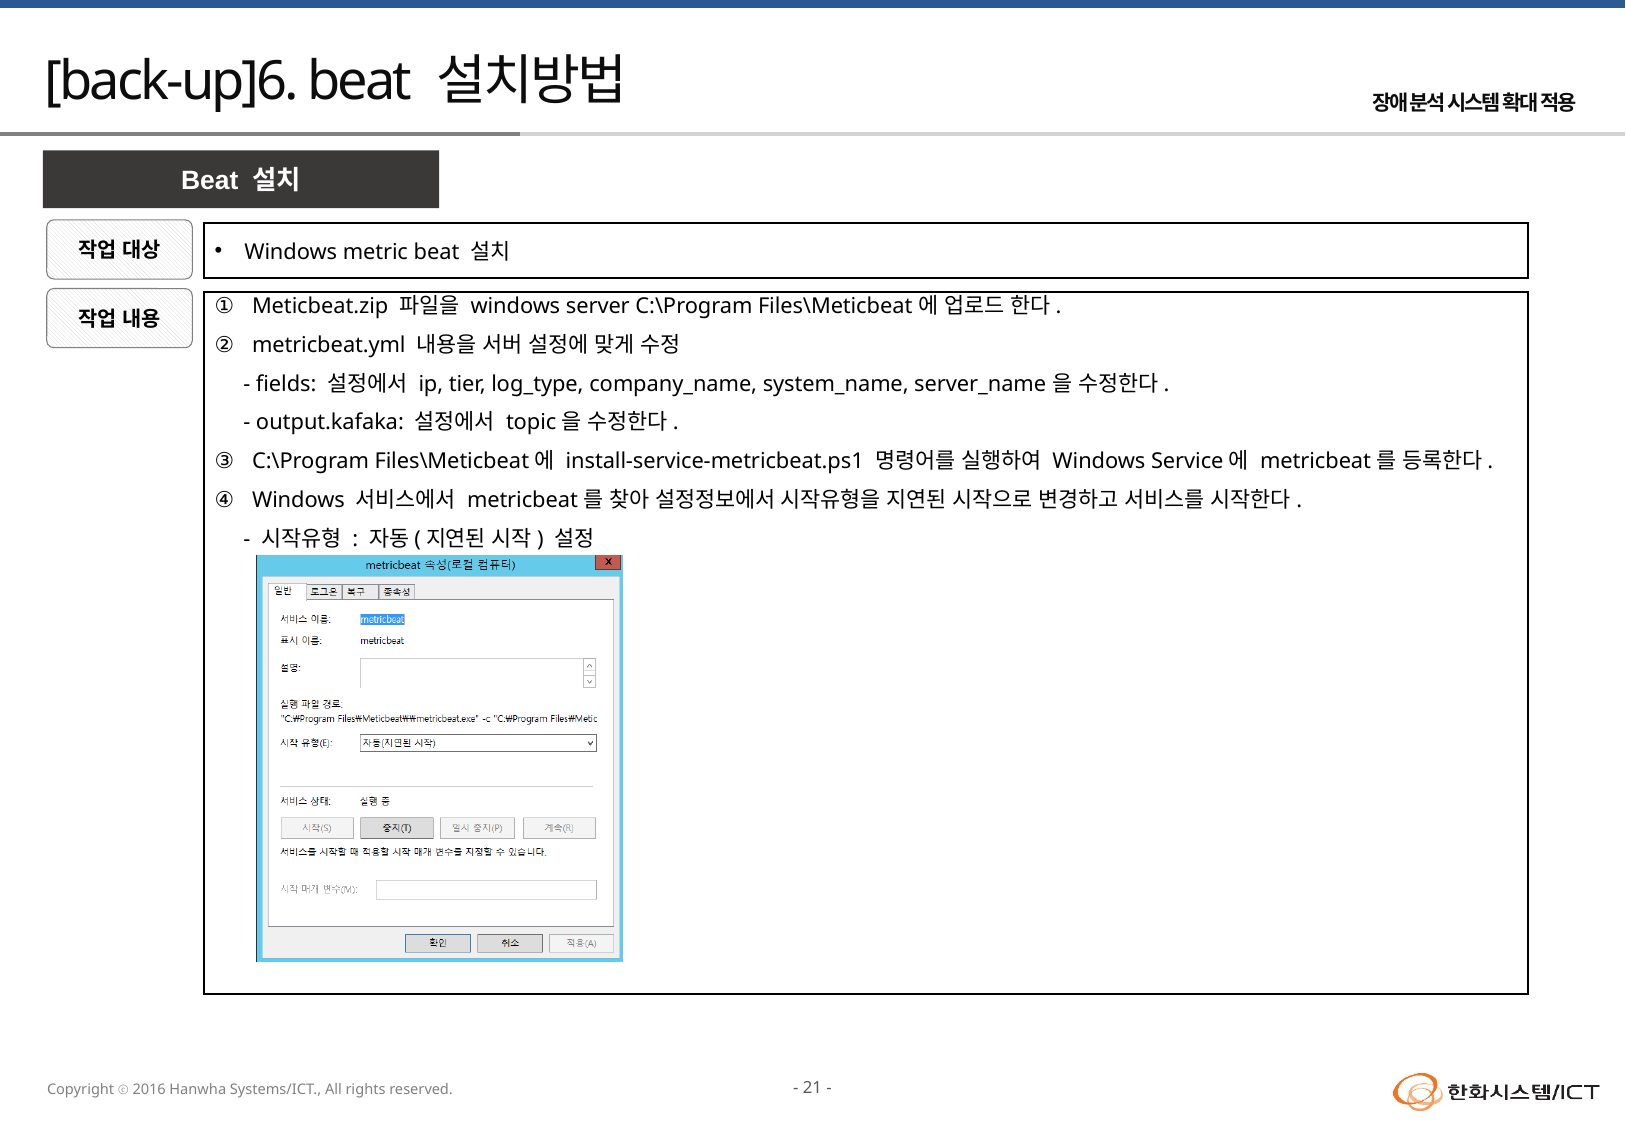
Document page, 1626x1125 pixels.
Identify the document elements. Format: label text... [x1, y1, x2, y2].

text_box Windows metric beat 설치 [204, 223, 1528, 278]
text_box 작업 내용 [46, 287, 193, 349]
text_box Beat 설치 [42, 149, 440, 209]
picture [256, 555, 623, 962]
picture [1393, 1073, 1600, 1111]
title [back-up]6. beat 설치방법 [44, 45, 1194, 125]
text_box 작업 대상 [46, 219, 193, 280]
text_box Meticbeat.zip 파일을 windows server C:\Program Files\Meticbeat에 업로드 한다. metricbeat.yml 내용을 서버 설정에 맞게 수정 - fields: 설정에서 ip, tier, log_type, company_name, system_name, server_name을 수정한다. - output.kafaka: 설정에서 topic을 수정한다. C:\Program Files\Meticbeat에 install-service-metricbeat.ps1 명령어를 실행하여 Windows Service에 metricbeat를 등록한다. Windows 서비스에서 metricbeat를 찾아 설정정보에서 시작유형을 지연된 시작으로 변경하고 서비스를 시작한다. - 시작유형 : 자동(지연된 시작) 설정 [204, 291, 1528, 994]
